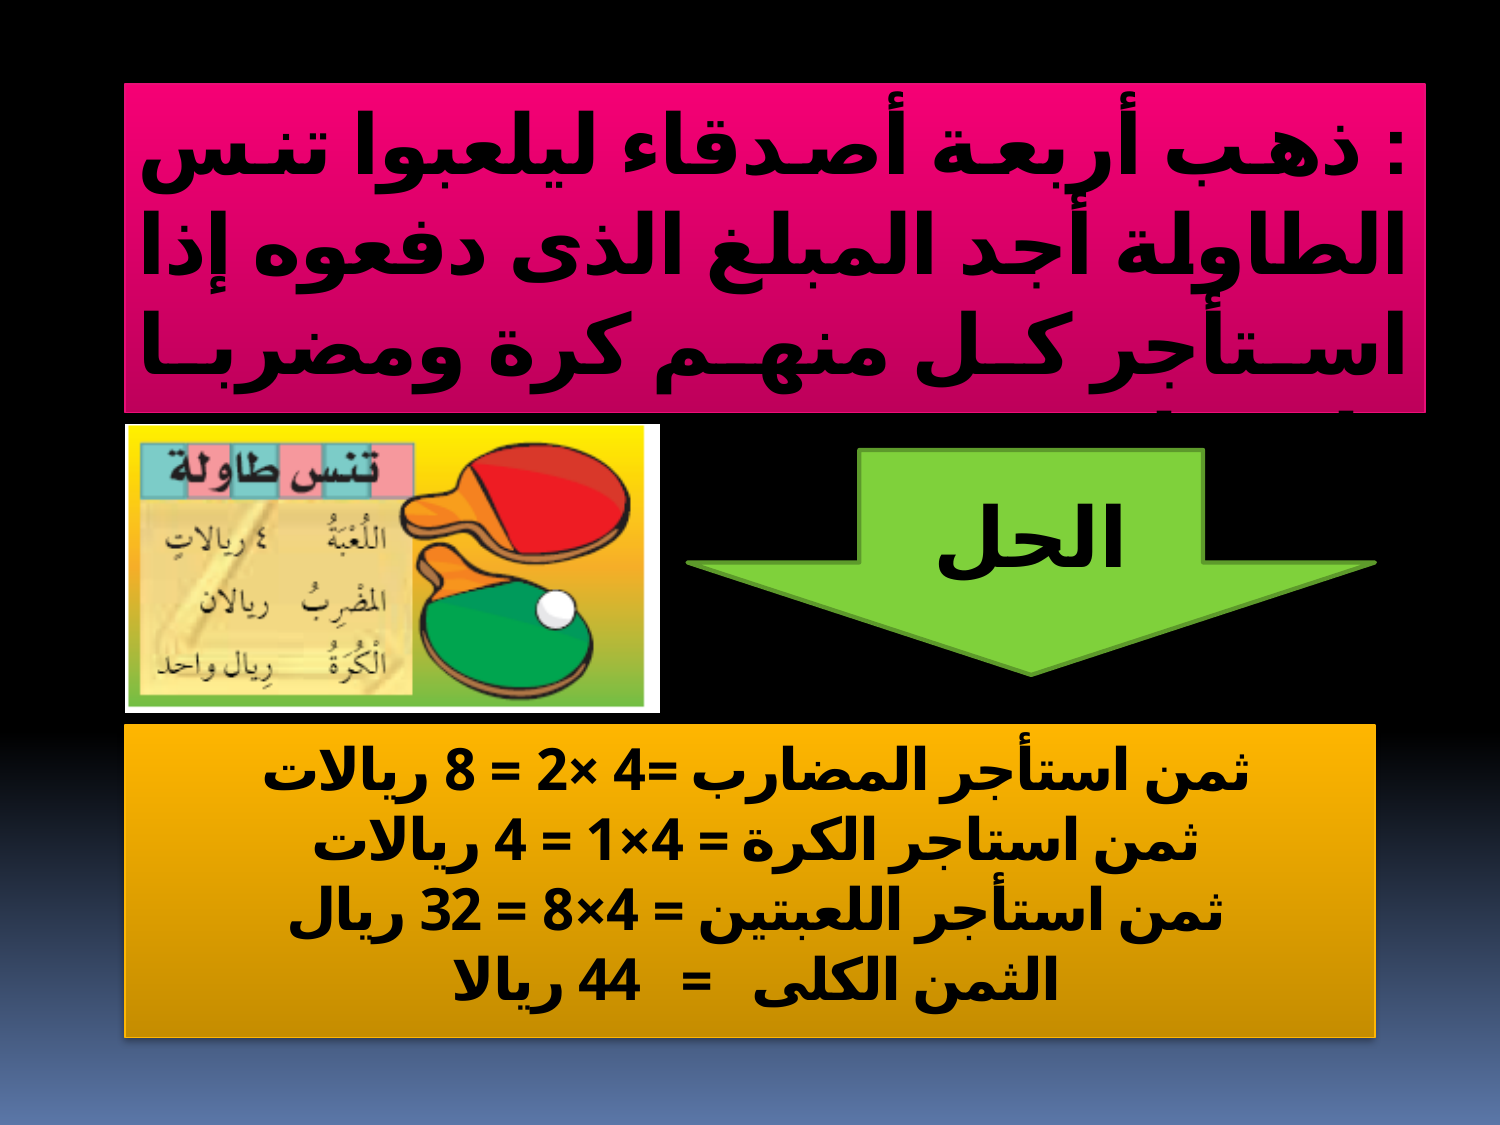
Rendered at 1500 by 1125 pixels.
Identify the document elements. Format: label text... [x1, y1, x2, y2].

text_box ثمن استأجر المضارب =4 ×2 = 8 ريالات ثمن استاجر الكرة = 4×1 = 4 ريالات ثمن استأجر اللعبتين = 4×8 = 32 ريال الثمن الكلى = 44 ريالا [124, 724, 1376, 1038]
text_box الحل [685, 447, 1378, 677]
picture [124, 424, 660, 713]
text_box : ذهب أربعة أصدقاء ليلعبوا تنس الطاولة أجد المبلغ الذى دفعوه إذا استأجر كل منهم كرة ومضربا ولعب لعبتين . [124, 83, 1426, 413]
